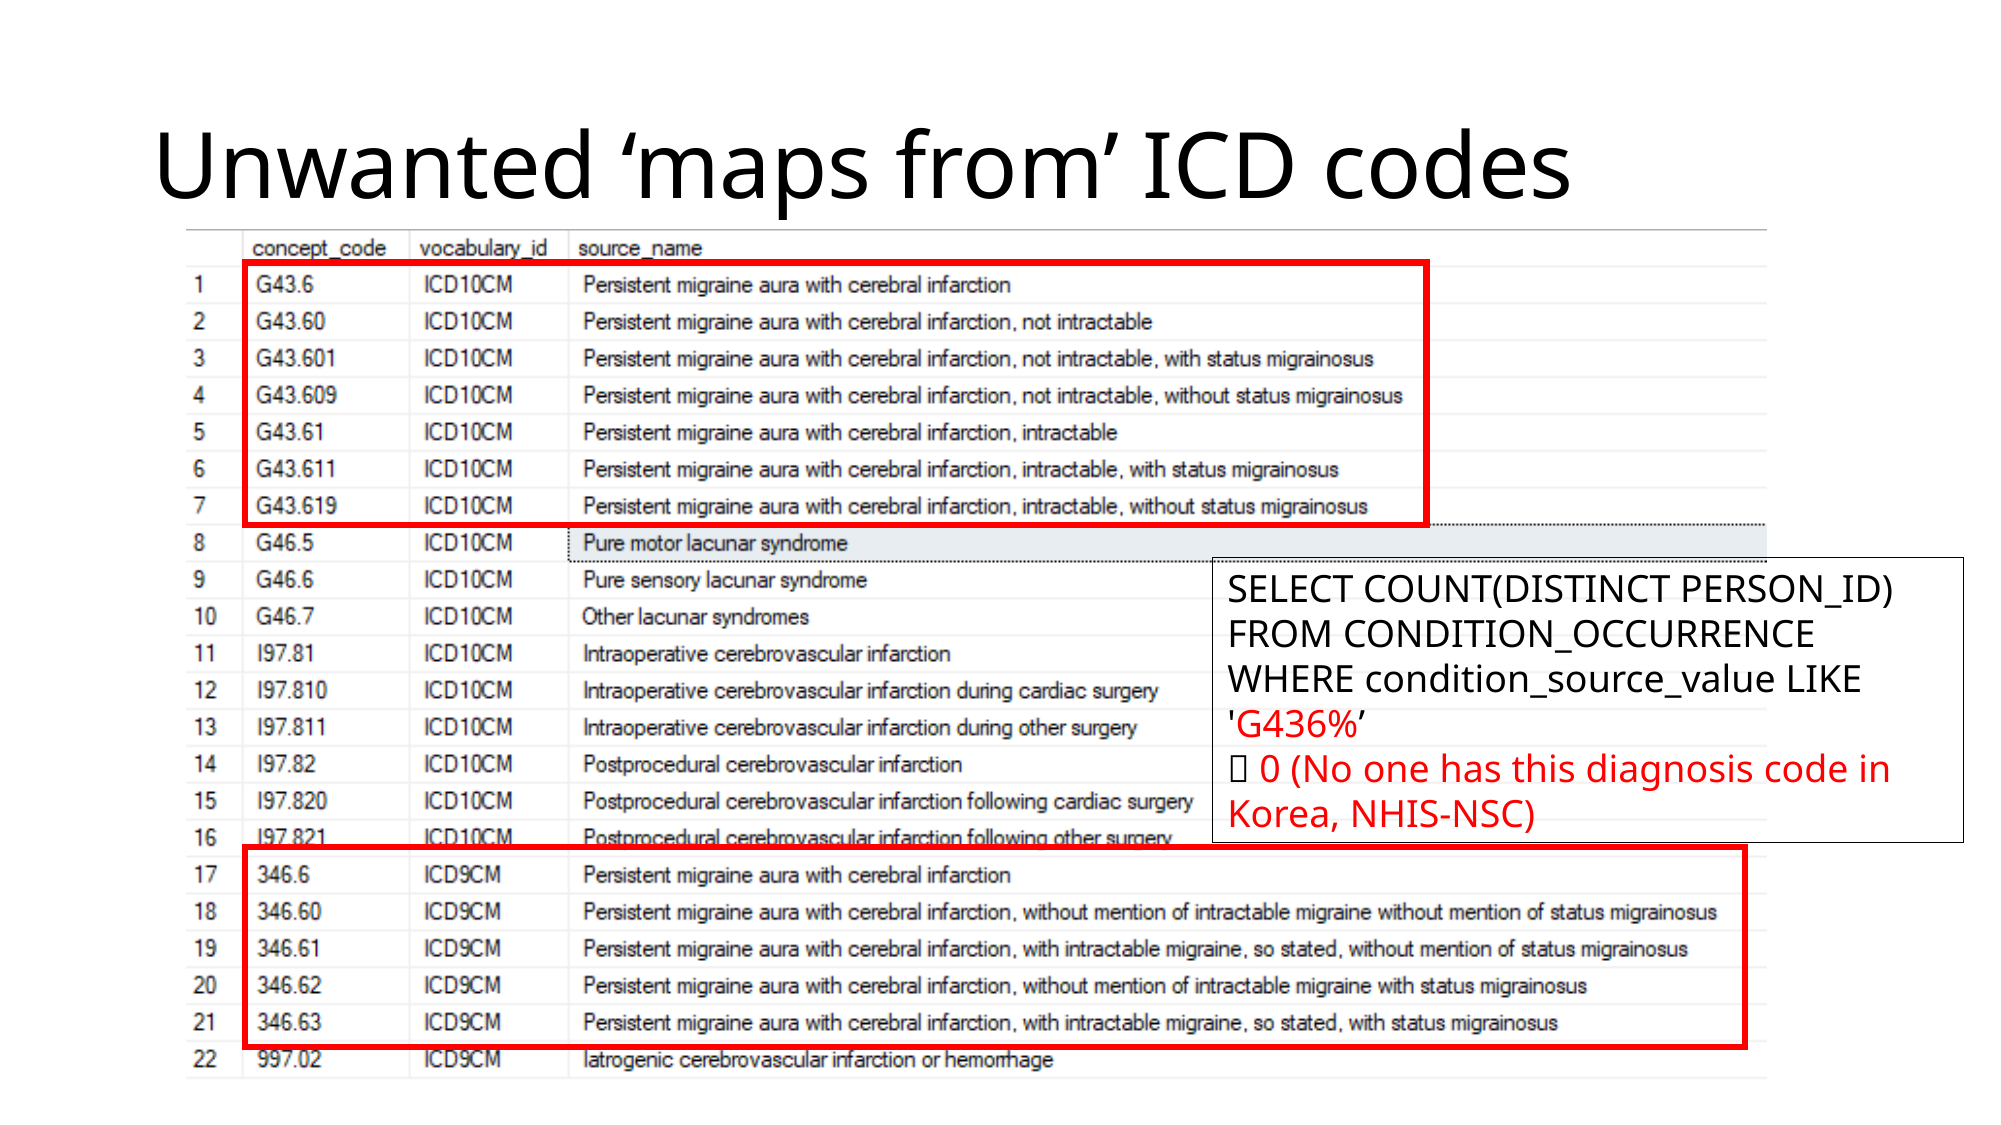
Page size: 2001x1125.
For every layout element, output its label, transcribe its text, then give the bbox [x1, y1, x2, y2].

title Unwanted ‘maps from’ ICD codes [137, 59, 1863, 278]
picture [186, 229, 1767, 1091]
text_box SELECT COUNT(DISTINCT PERSON_ID) FROM CONDITION_OCCURRENCE WHERE condition_source_value LIKE 'G436%’  0 (No one has this diagnosis code in Korea, NHIS-NSC) [1767, 557, 1964, 843]
